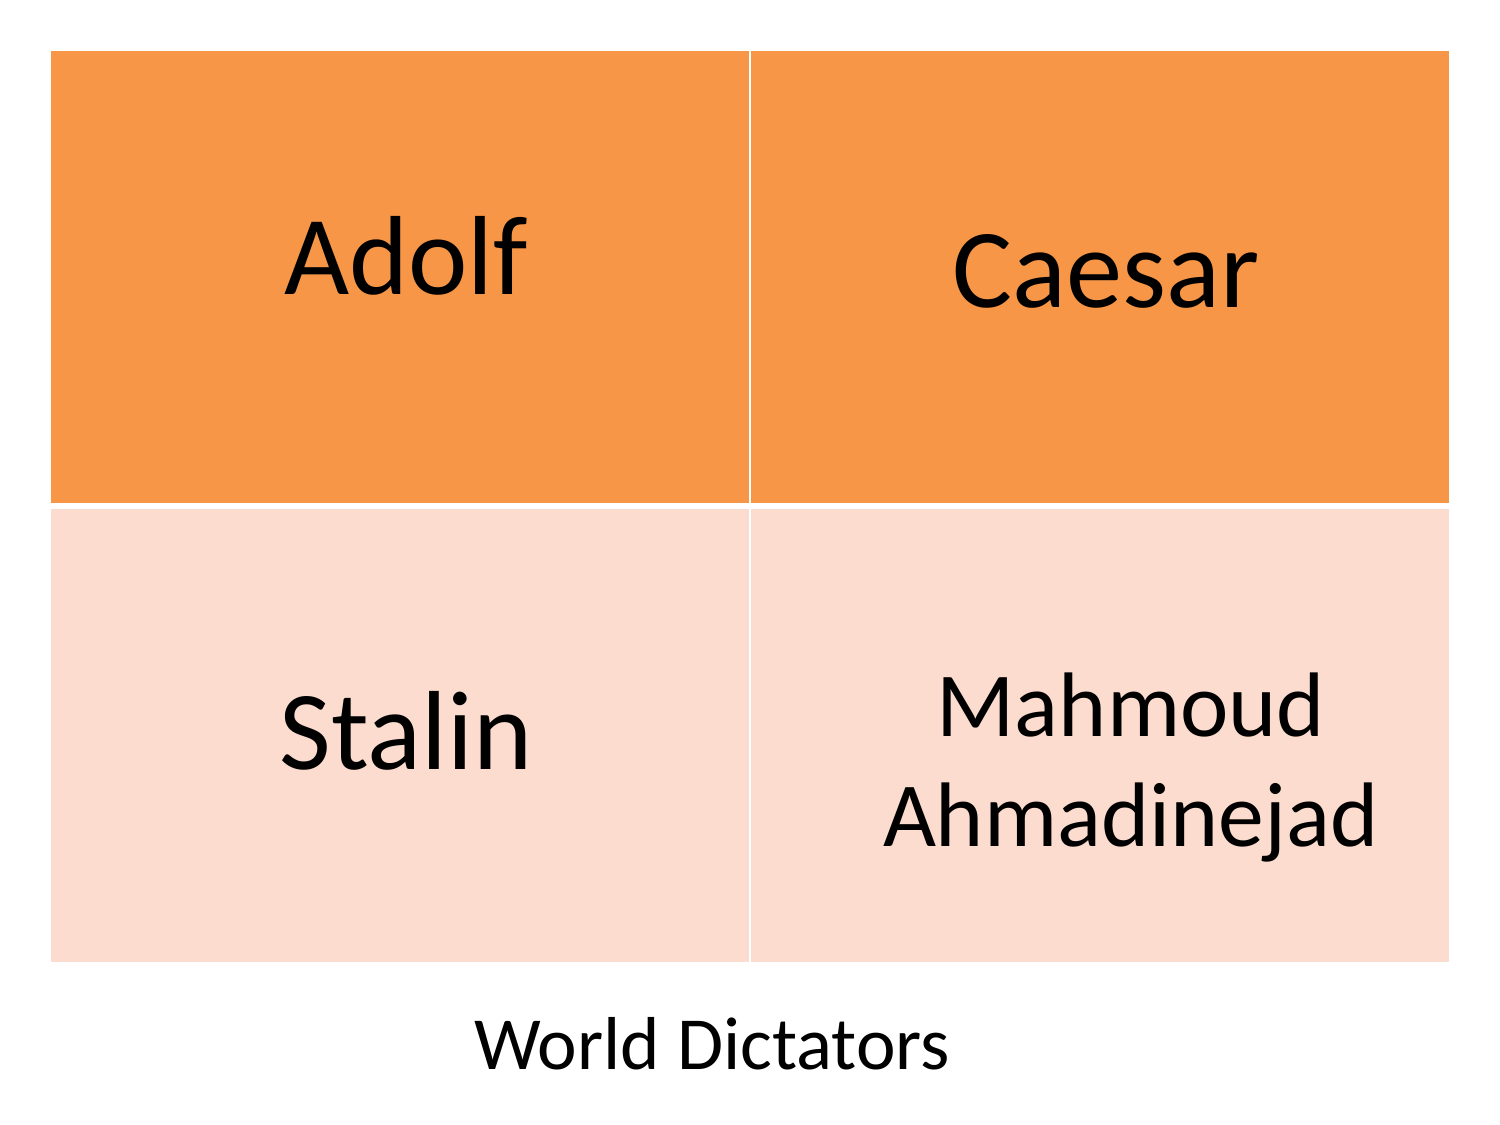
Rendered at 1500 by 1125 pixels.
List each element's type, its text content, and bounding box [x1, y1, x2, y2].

text_box Stalin [112, 649, 700, 800]
table_cell [51, 509, 749, 962]
text_box Mahmoud Ahmadinejad [837, 637, 1425, 873]
text_box Caesar [812, 187, 1400, 338]
text_box Adolf [112, 174, 700, 325]
table_header [51, 51, 749, 503]
table_cell [751, 509, 1449, 962]
text_box World Dictators [112, 987, 1313, 1093]
table_header [751, 51, 1449, 503]
